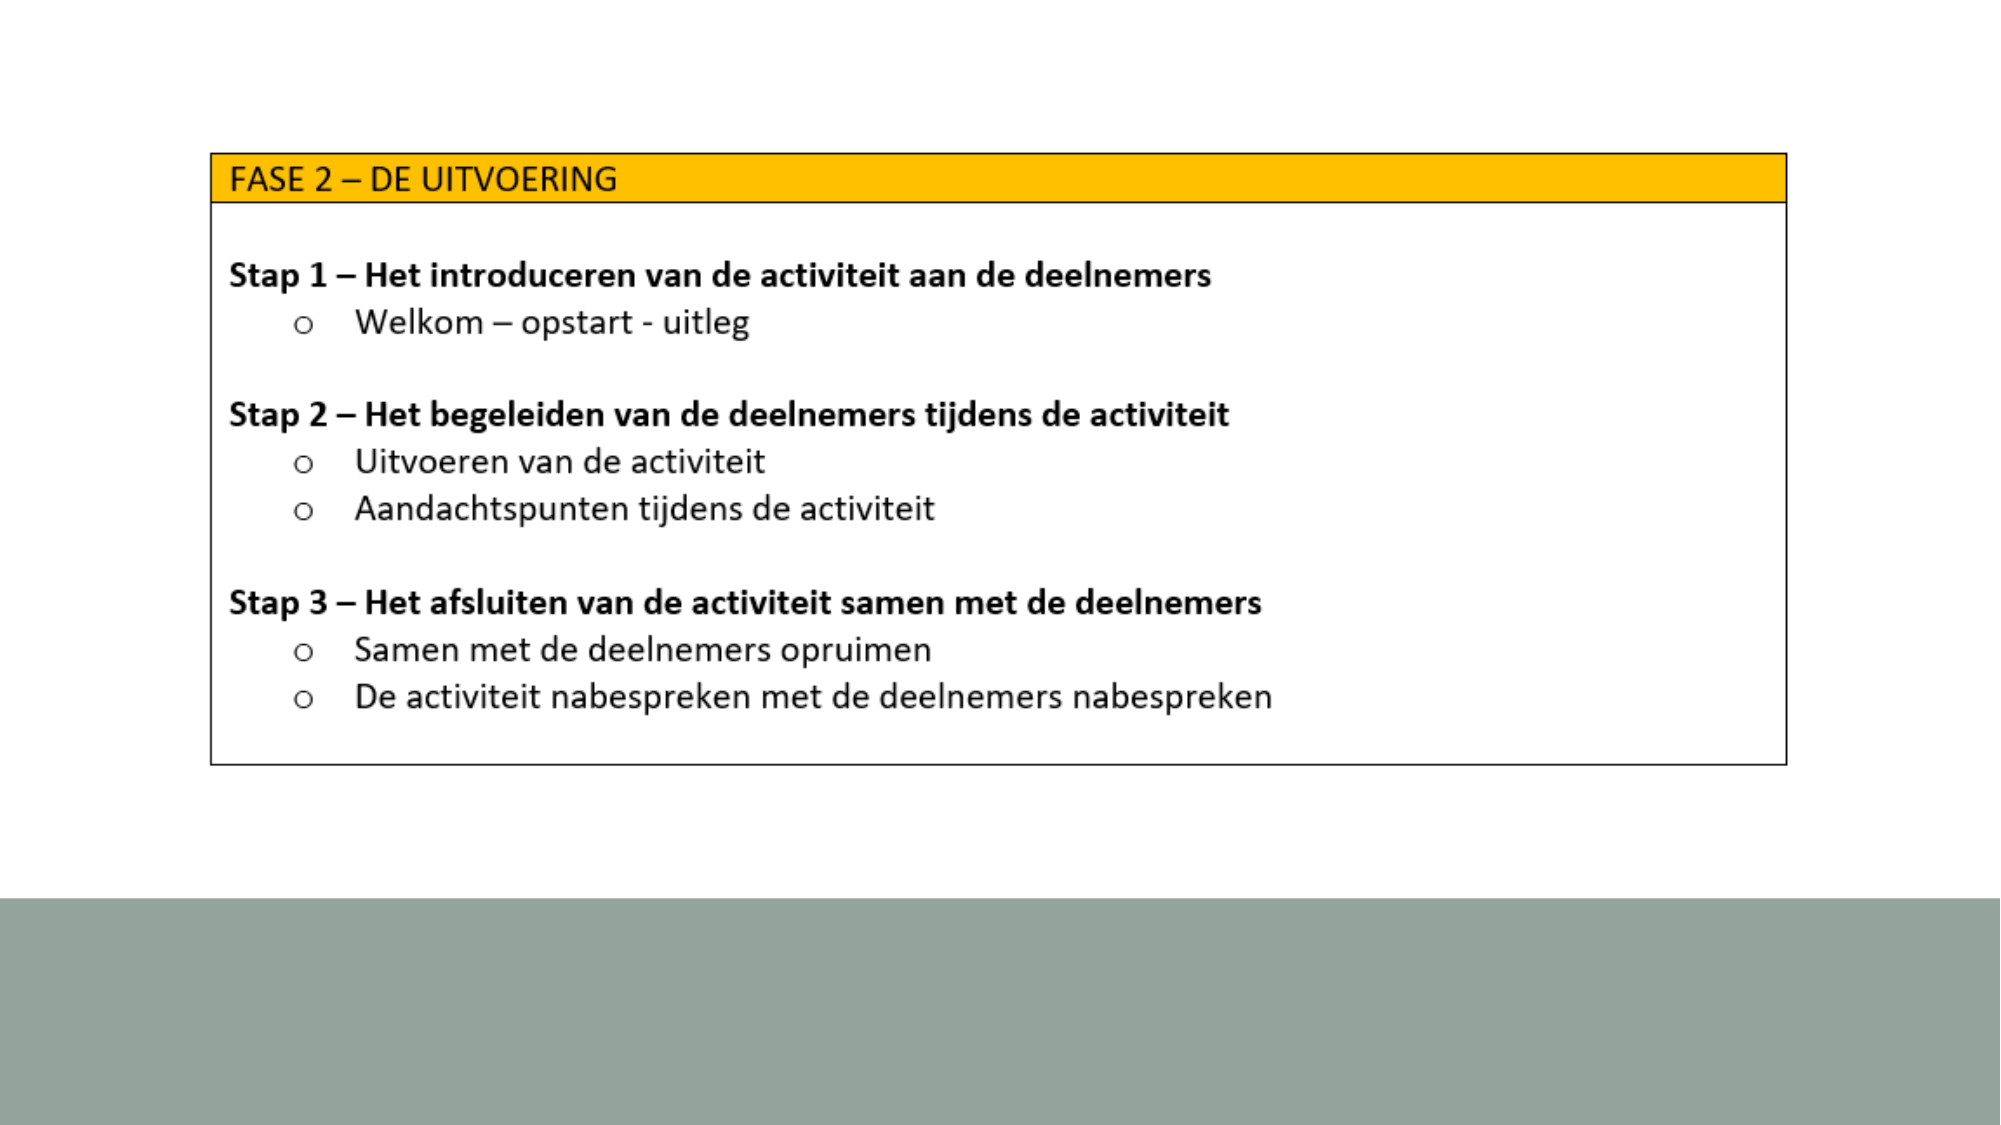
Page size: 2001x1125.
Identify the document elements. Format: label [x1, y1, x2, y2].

list [167, 120, 1833, 820]
text_box [0, 0, 2000, 899]
